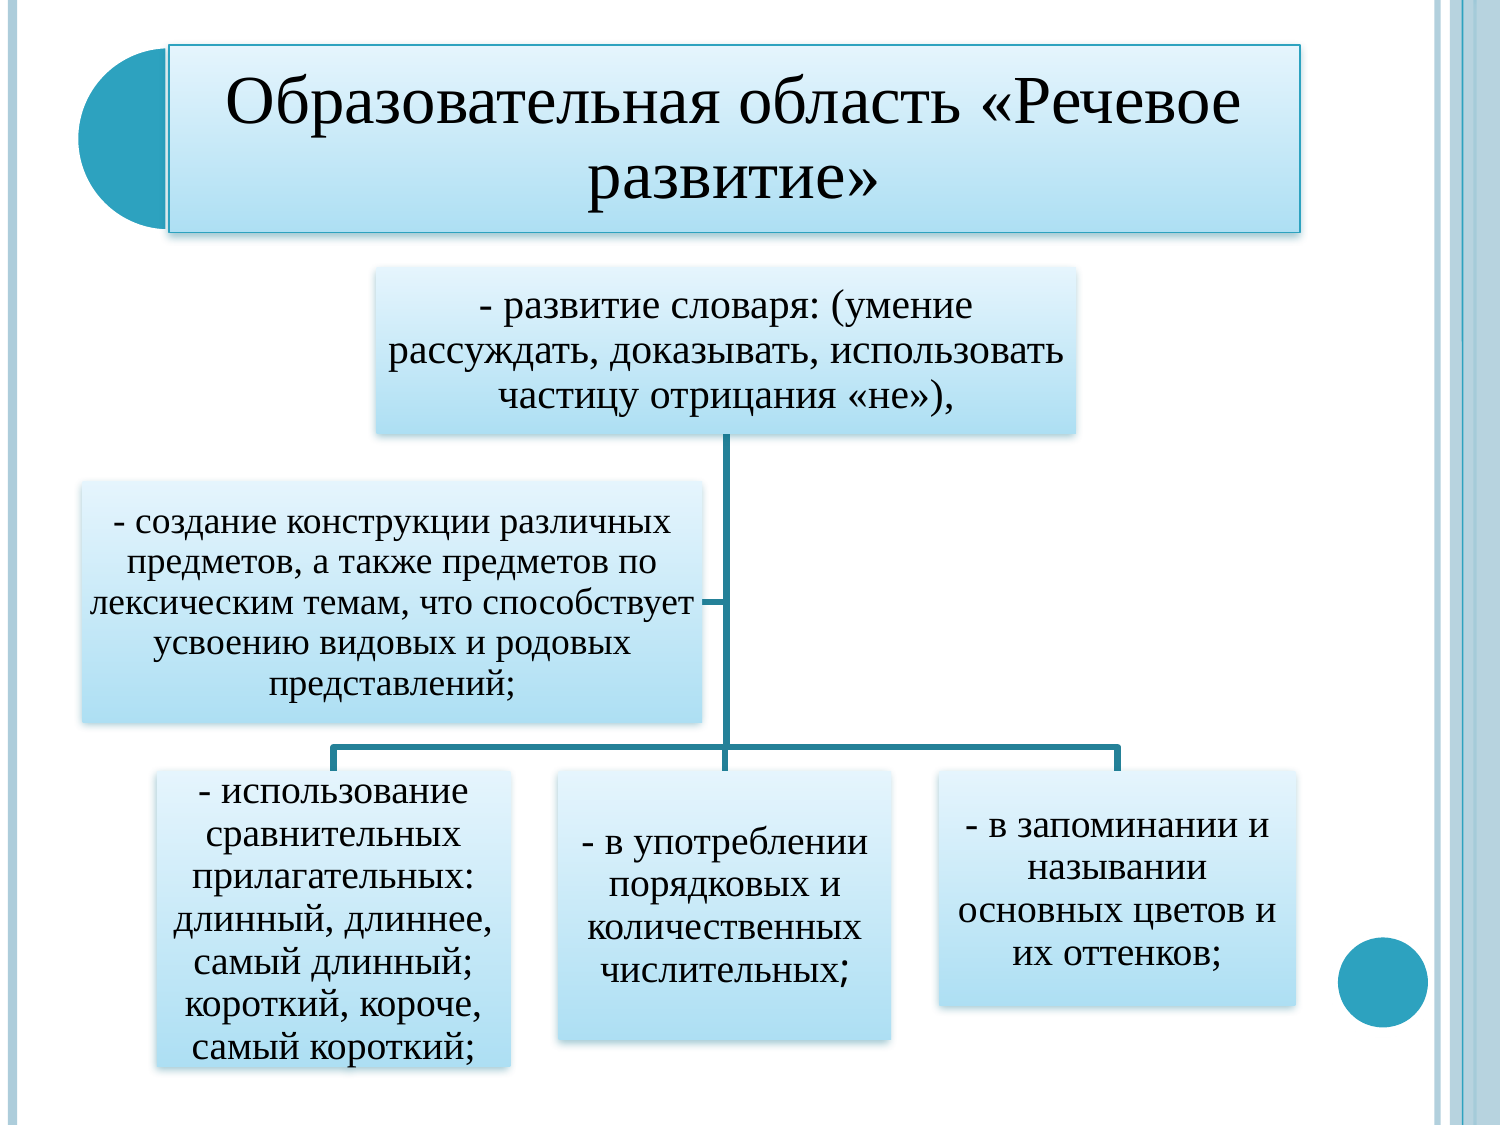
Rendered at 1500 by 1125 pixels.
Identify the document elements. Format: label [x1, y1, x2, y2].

text_box [74, 44, 1301, 233]
list [76, 266, 1303, 1067]
